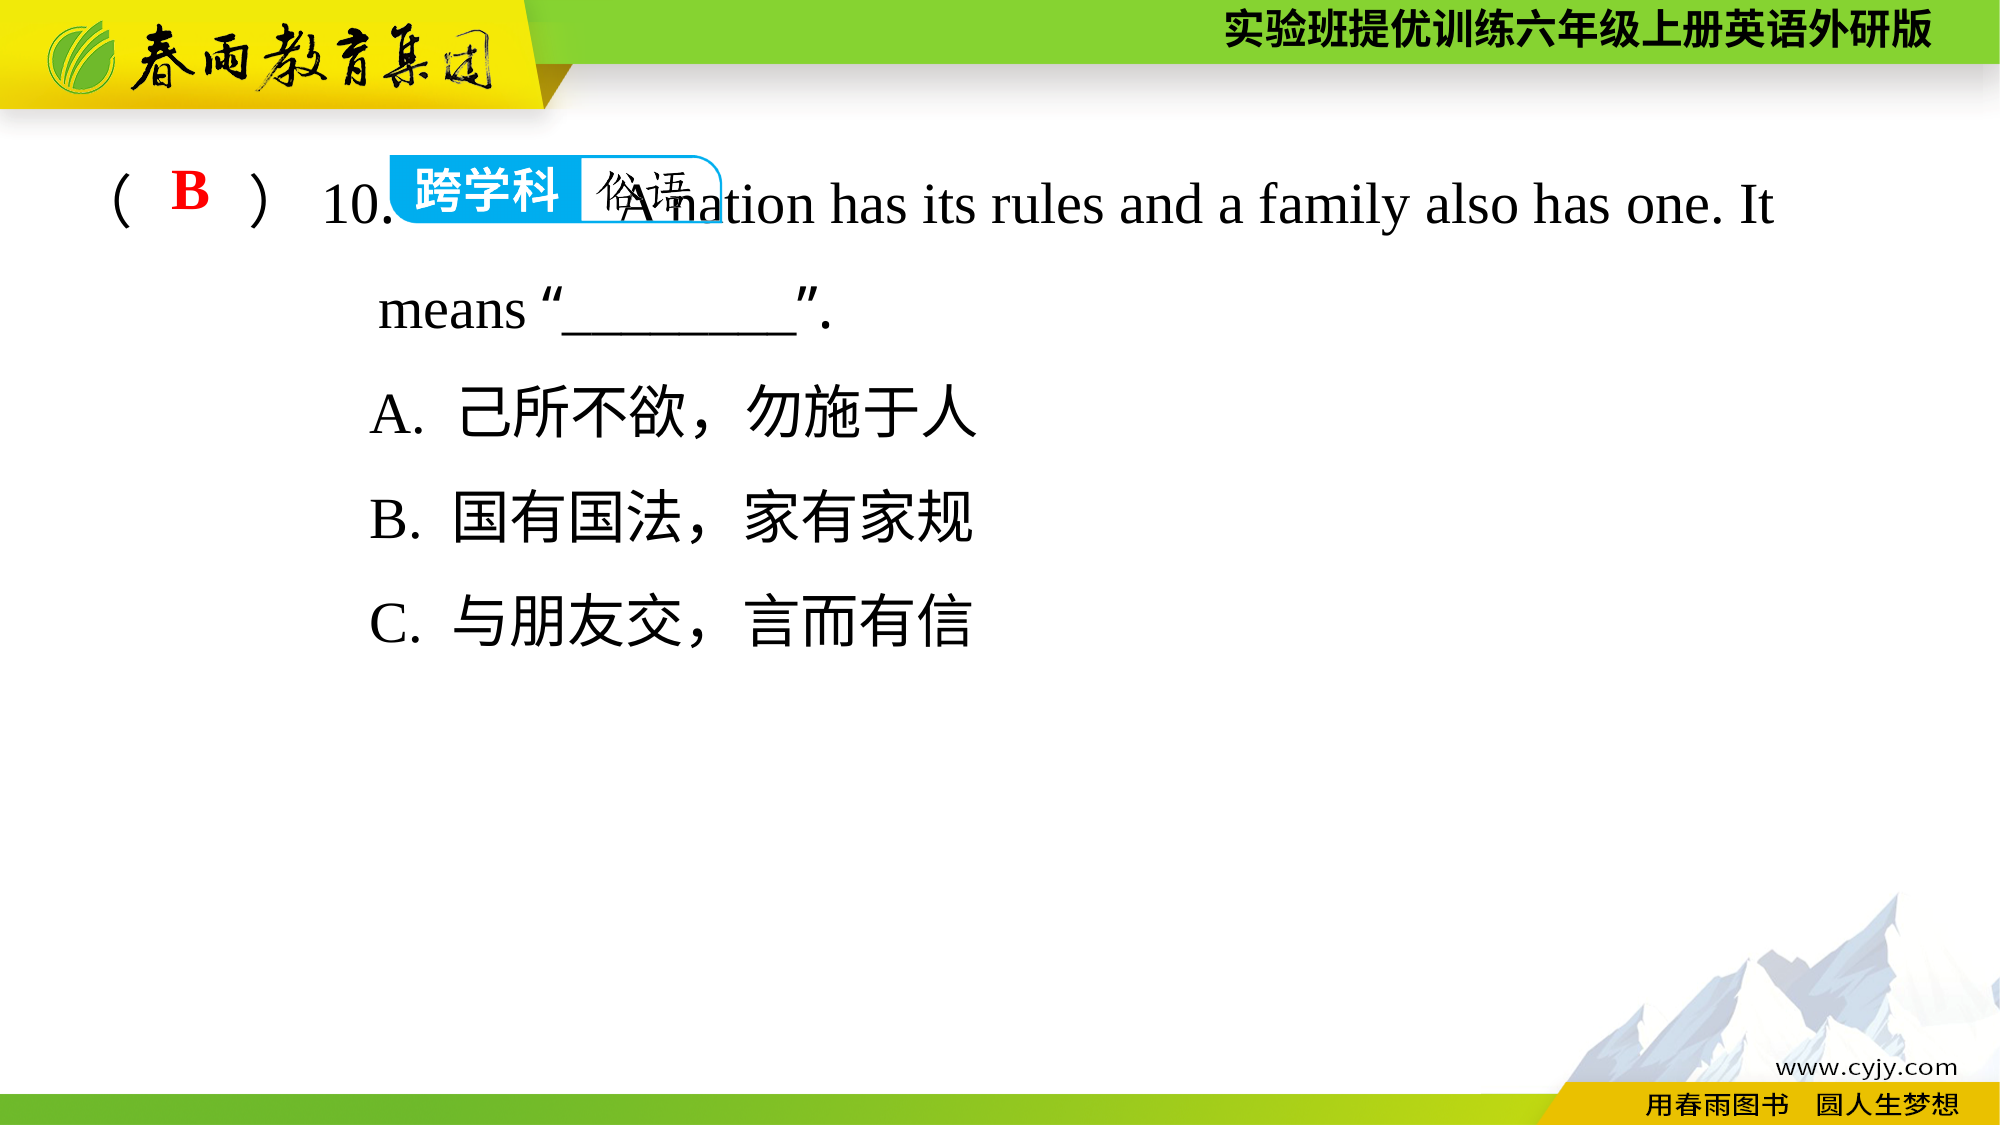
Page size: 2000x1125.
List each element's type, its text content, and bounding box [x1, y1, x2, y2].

text_box B [156, 143, 225, 229]
list （ ）10. A nation has its rules and a family also has one. It means “________”. A. 己所不欲，勿施于人 B. 国有国法，家有家规 C. 与朋友交，言而有信 [59, 122, 1944, 655]
picture [0, 0, 2000, 1125]
